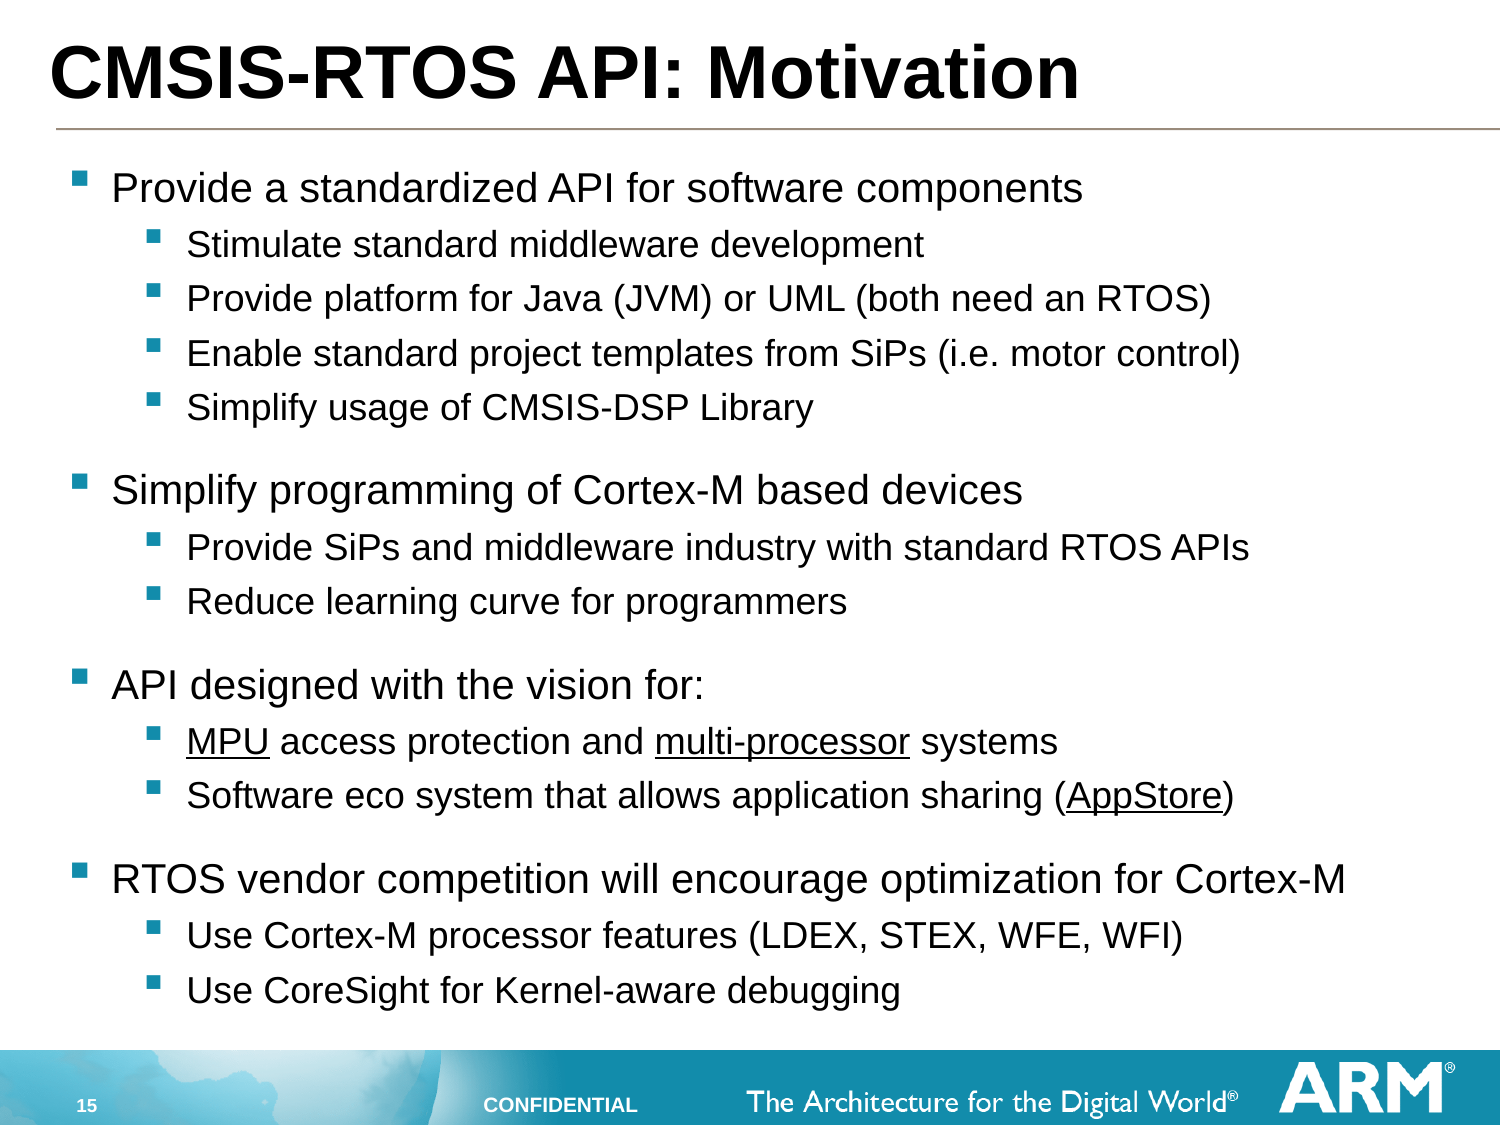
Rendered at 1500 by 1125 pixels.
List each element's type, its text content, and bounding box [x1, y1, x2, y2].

text_box Provide a standardized API for software components Stimulate standard middleware development Provide platform for Java (JVM) or UML (both need an RTOS) Enable standard project templates from SiPs (i.e. motor control) Simplify usage of CMSIS-DSP Library Simplify programming of Cortex-M based devices Provide SiPs and middleware industry with standard RTOS APIs Reduce learning curve for programmers API designed with the vision for: MPU access protection and multi-processor systems Software eco system that allows application sharing (AppStore) RTOS vendor competition will encourage optimization for Cortex-M Use Cortex-M processor features (LDEX, STEX, WFE, WFI) Use CoreSight for Kernel-aware debugging [53, 153, 1455, 1027]
title CMSIS-RTOS API: Motivation [33, 0, 1500, 138]
picture [0, 780, 1500, 1125]
